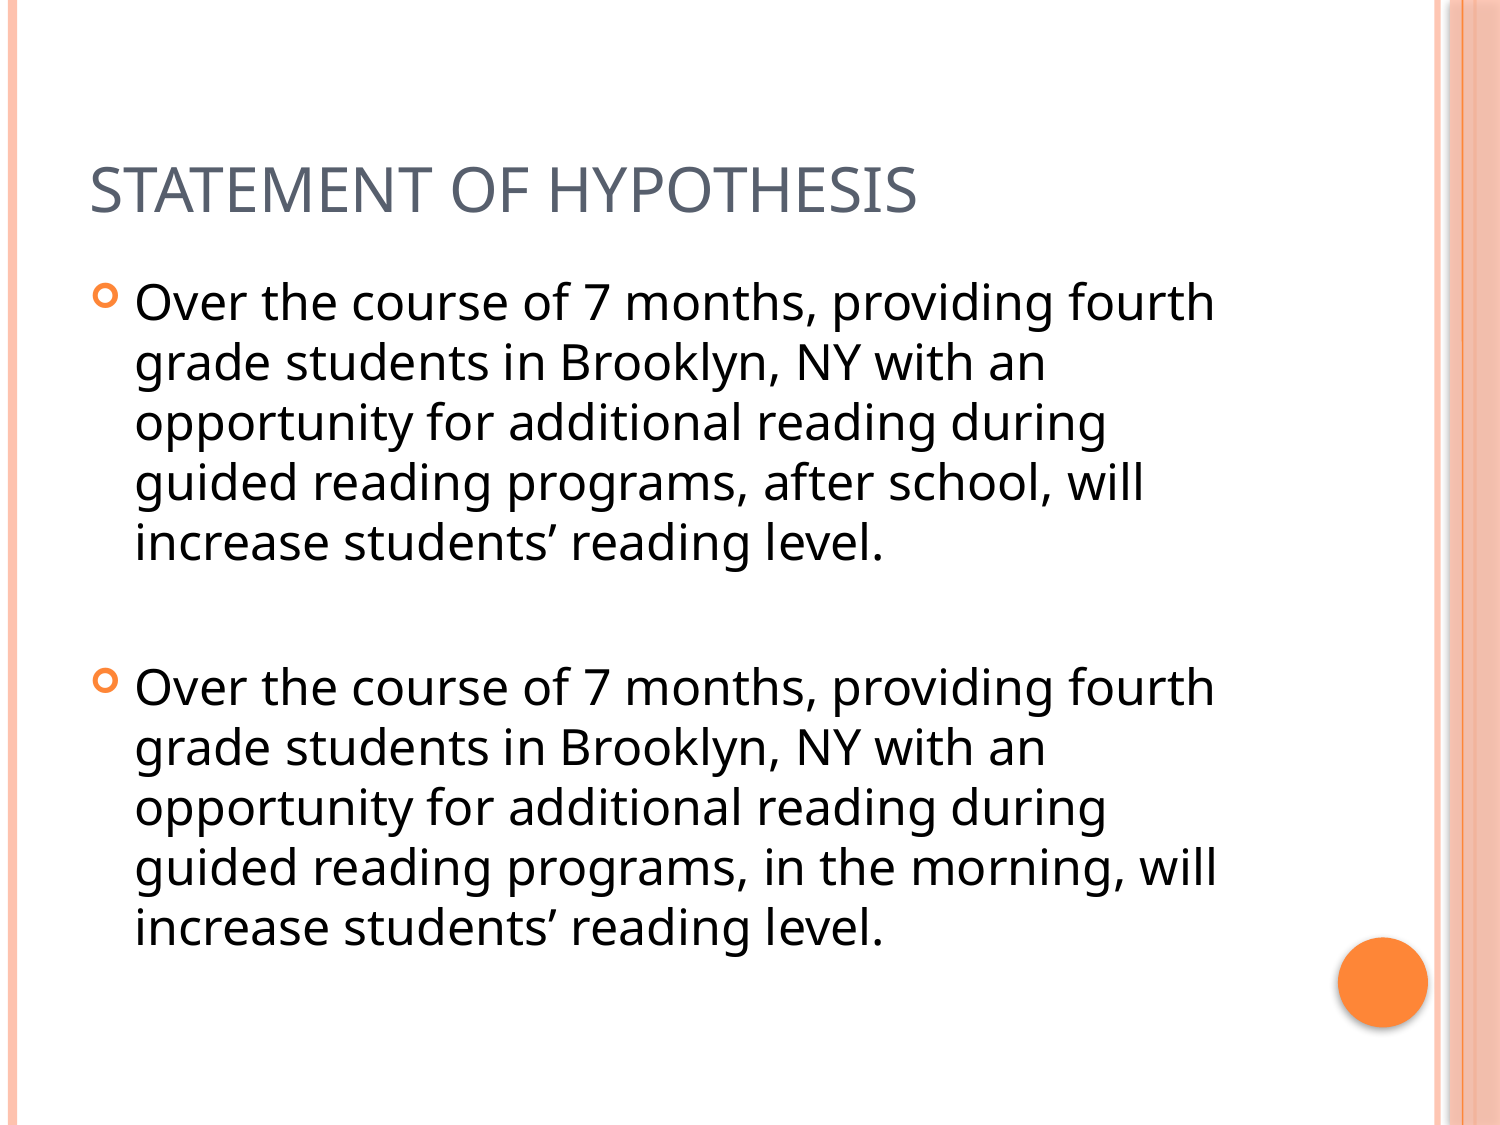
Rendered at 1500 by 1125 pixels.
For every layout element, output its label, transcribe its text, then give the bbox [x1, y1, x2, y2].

title Statement of Hypothesis [75, 45, 1300, 233]
list Over the course of 7 months, providing fourth grade students in Brooklyn, NY with an opportunity for additional reading during guided reading programs, after school, will increase students’ reading level. Over the course of 7 months, providing fourth grade students in Brooklyn, NY with an opportunity for additional reading during guided reading programs, in the morning, will increase students’ reading level. [75, 262, 1300, 1062]
